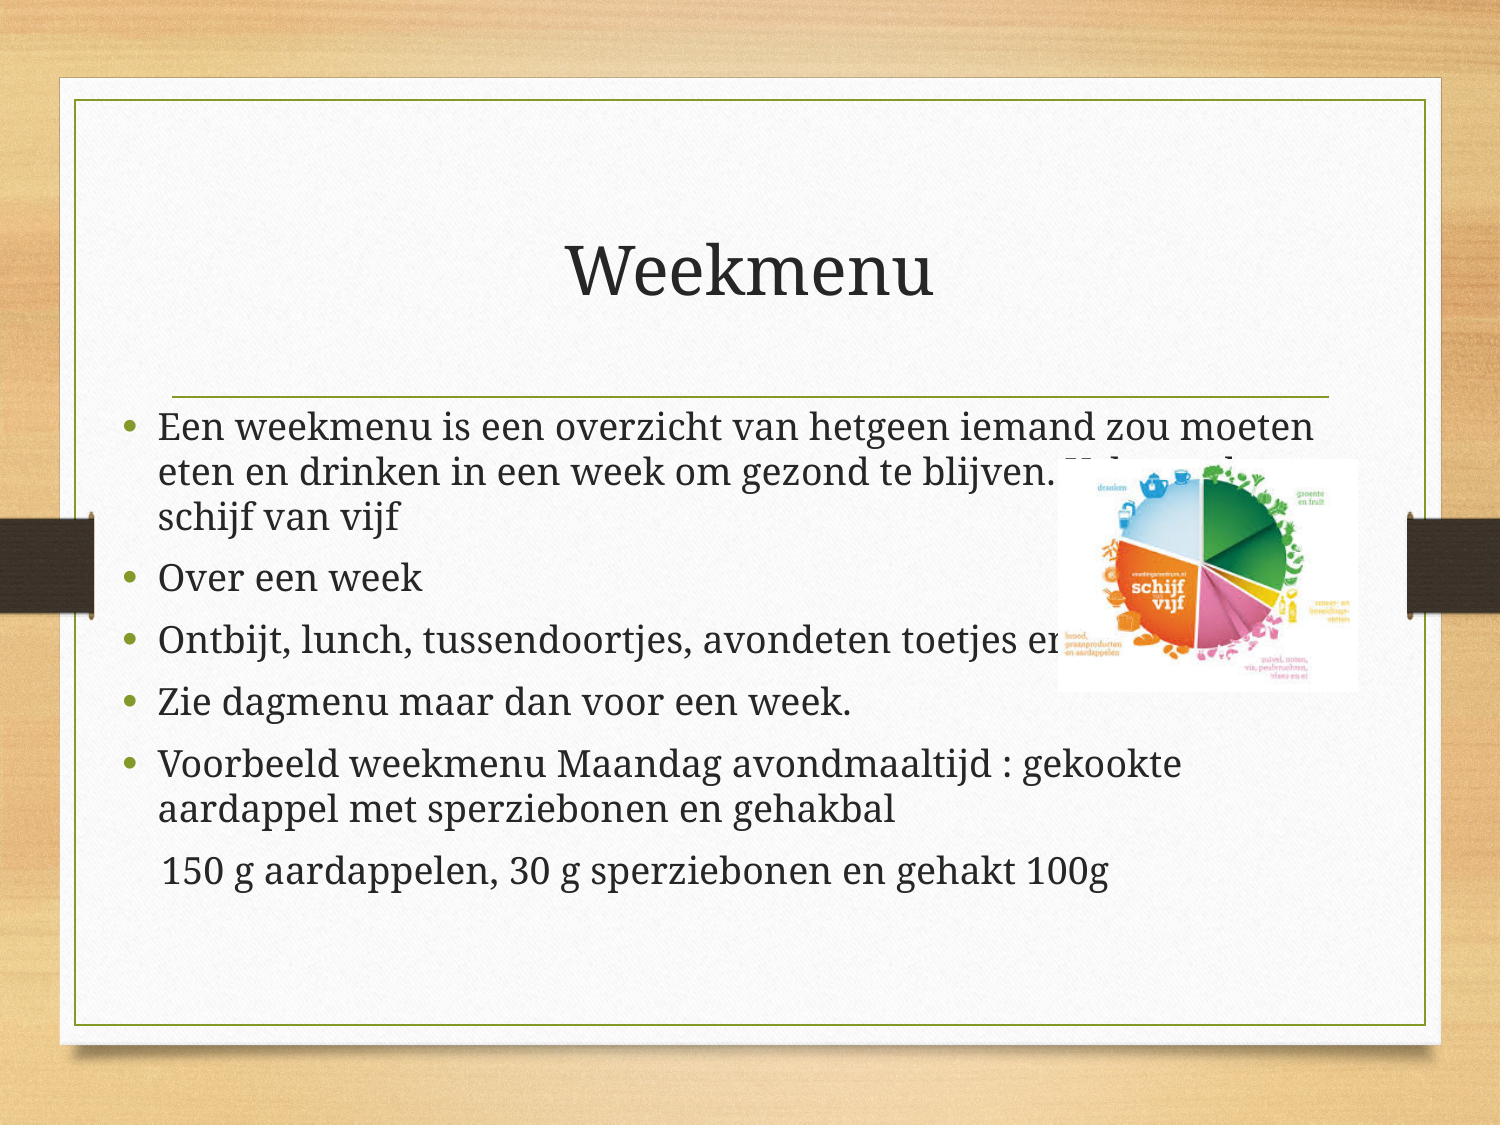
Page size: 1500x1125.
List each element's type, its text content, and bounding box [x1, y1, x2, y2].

list Een weekmenu is een overzicht van hetgeen iemand zou moeten eten en drinken in een week om gezond te blijven. Volgens de schijf van vijf Over een week Ontbijt, lunch, tussendoortjes, avondeten toetjes en drinken. Zie dagmenu maar dan voor een week. Voorbeeld weekmenu Maandag avondmaaltijd : gekookte aardappel met sperziebonen en gehakbal 150 g aardappelen, 30 g sperziebonen en gehakt 100g [107, 395, 1341, 864]
picture [0, 0, 1500, 1125]
title Weekmenu [159, 161, 1341, 375]
